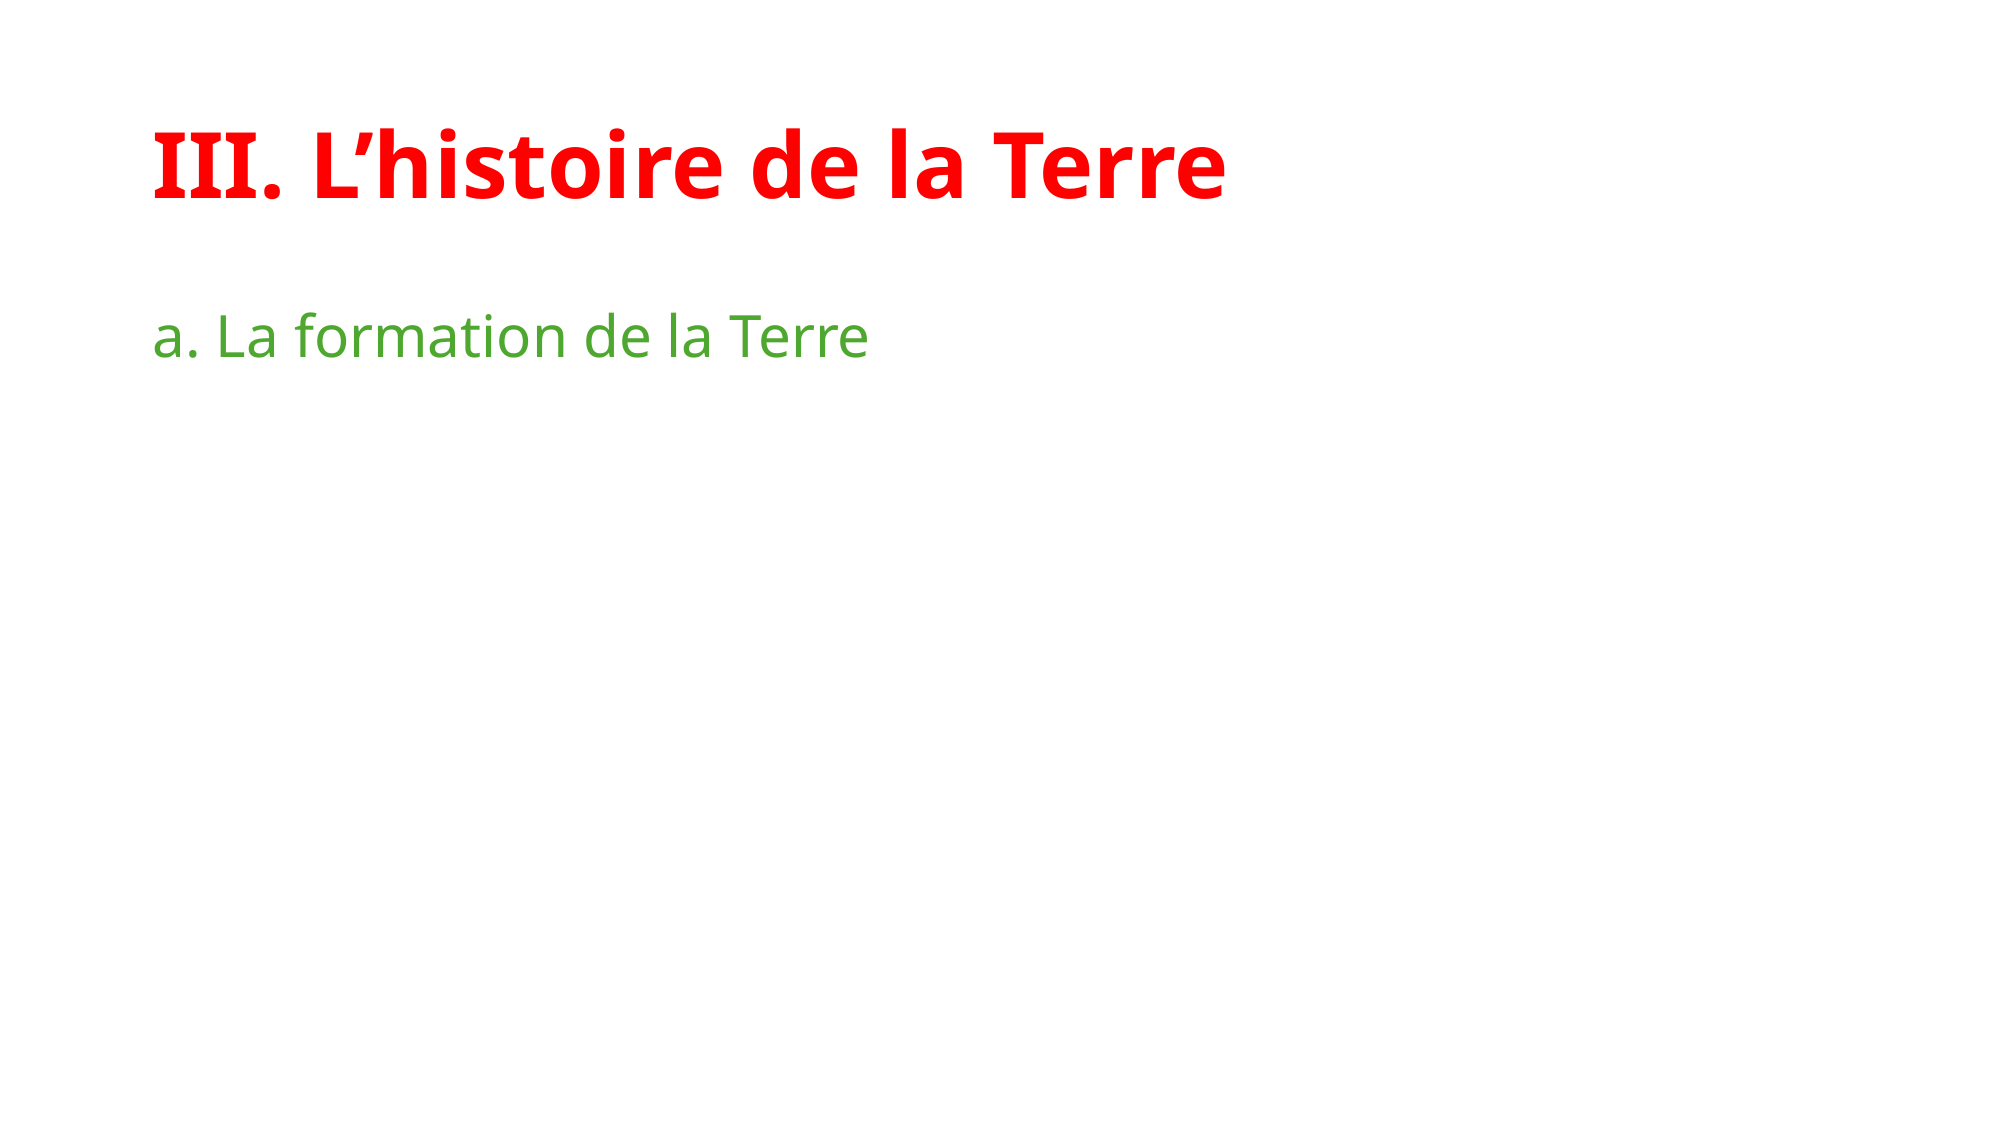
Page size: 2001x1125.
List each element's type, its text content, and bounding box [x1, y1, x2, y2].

list a. La formation de la Terre [137, 299, 1863, 1014]
title III. L’histoire de la Terre [137, 59, 1863, 278]
